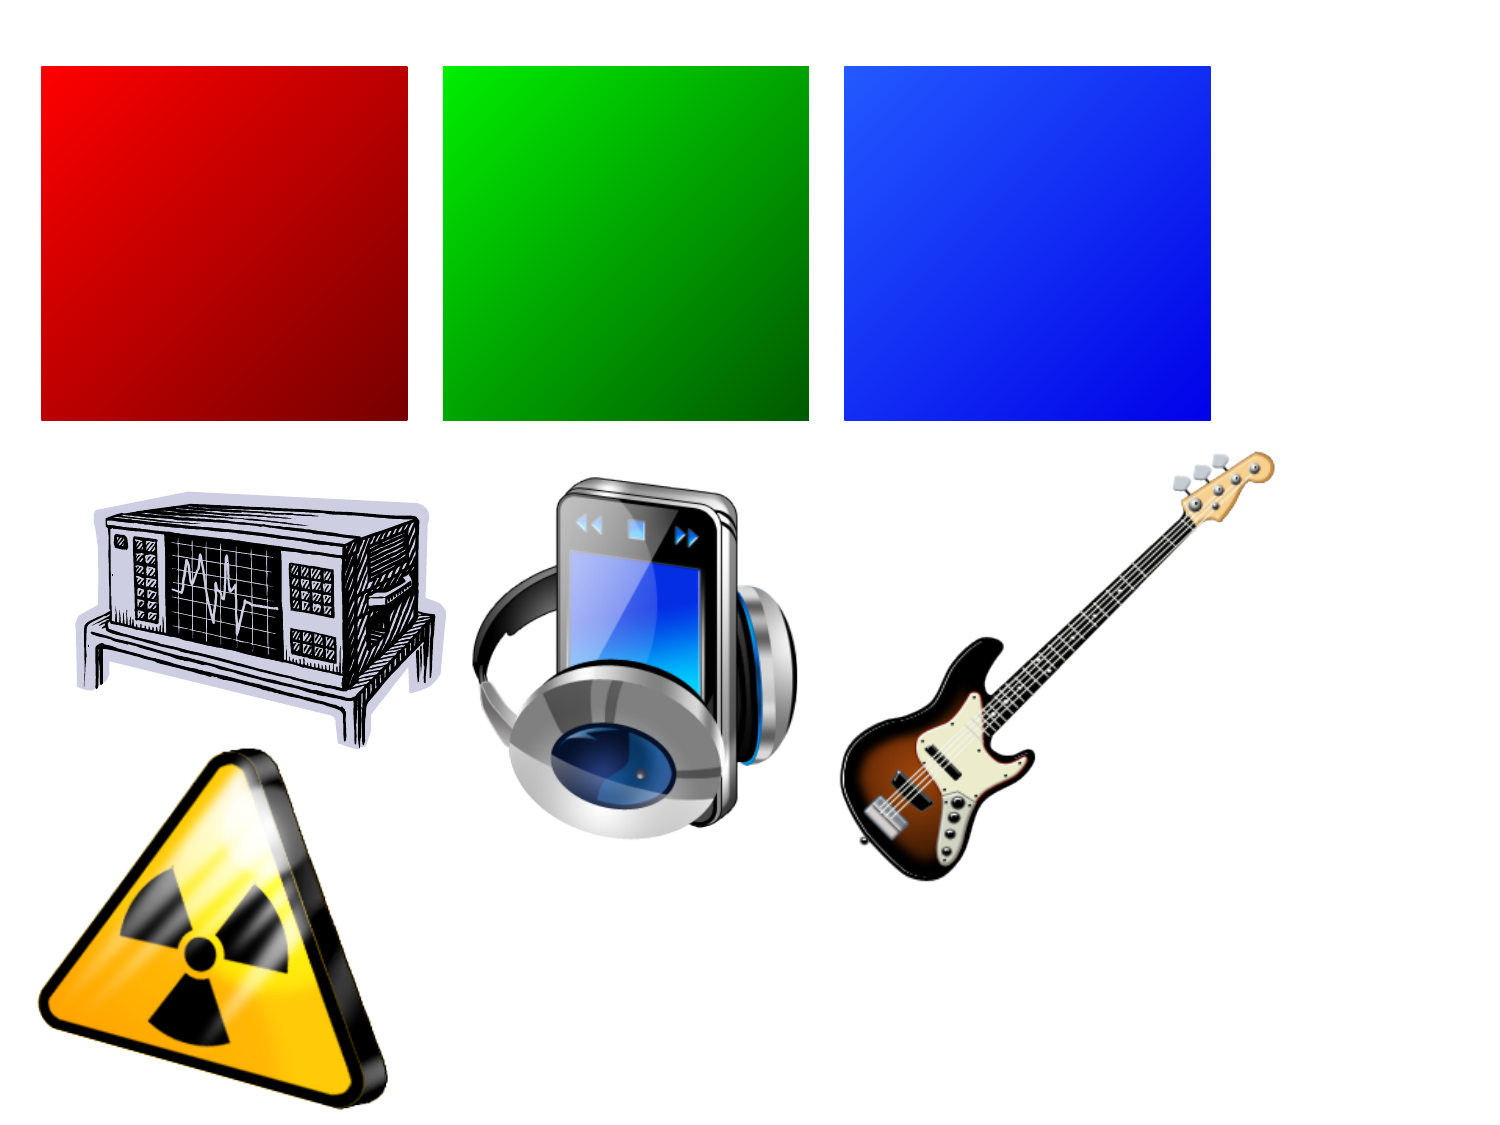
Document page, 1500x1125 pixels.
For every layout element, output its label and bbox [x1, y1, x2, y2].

picture [0, 476, 810, 1125]
picture [832, 434, 1283, 886]
text_box [441, 64, 811, 423]
text_box [39, 64, 410, 423]
text_box [842, 64, 1213, 423]
